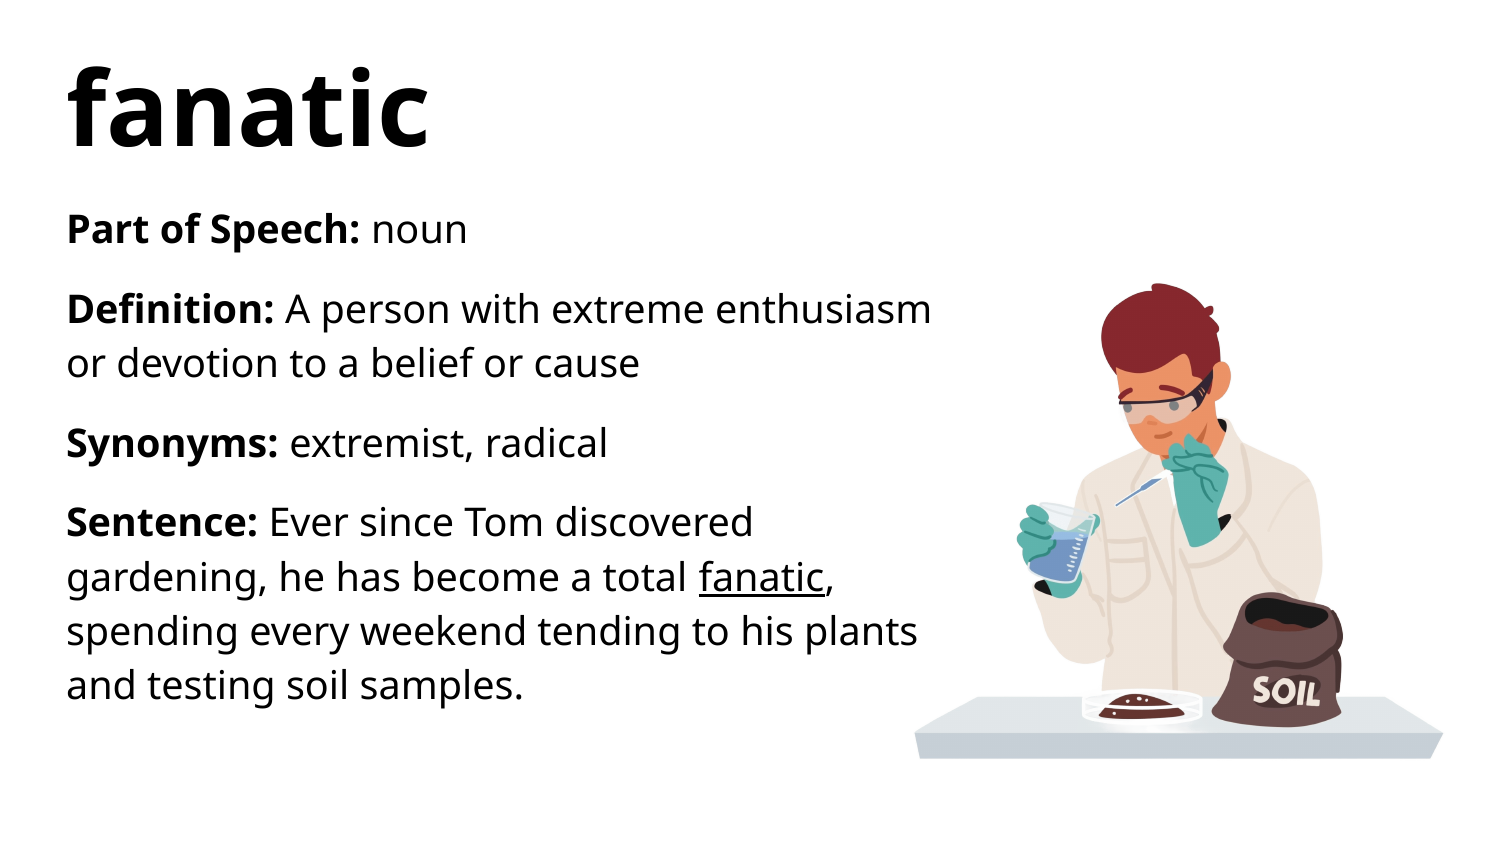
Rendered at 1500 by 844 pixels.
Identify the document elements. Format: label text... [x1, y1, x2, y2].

picture [884, 242, 1450, 790]
list Part of Speech: noun Definition: A person with extreme enthusiasm or devotion to a belief or cause Synonyms: extremist, radical Sentence: Ever since Tom discovered gardening, he has become a total fanatic, spending every weekend tending to his plants and testing soil samples. [51, 182, 958, 743]
title fanatic [51, 27, 1449, 220]
